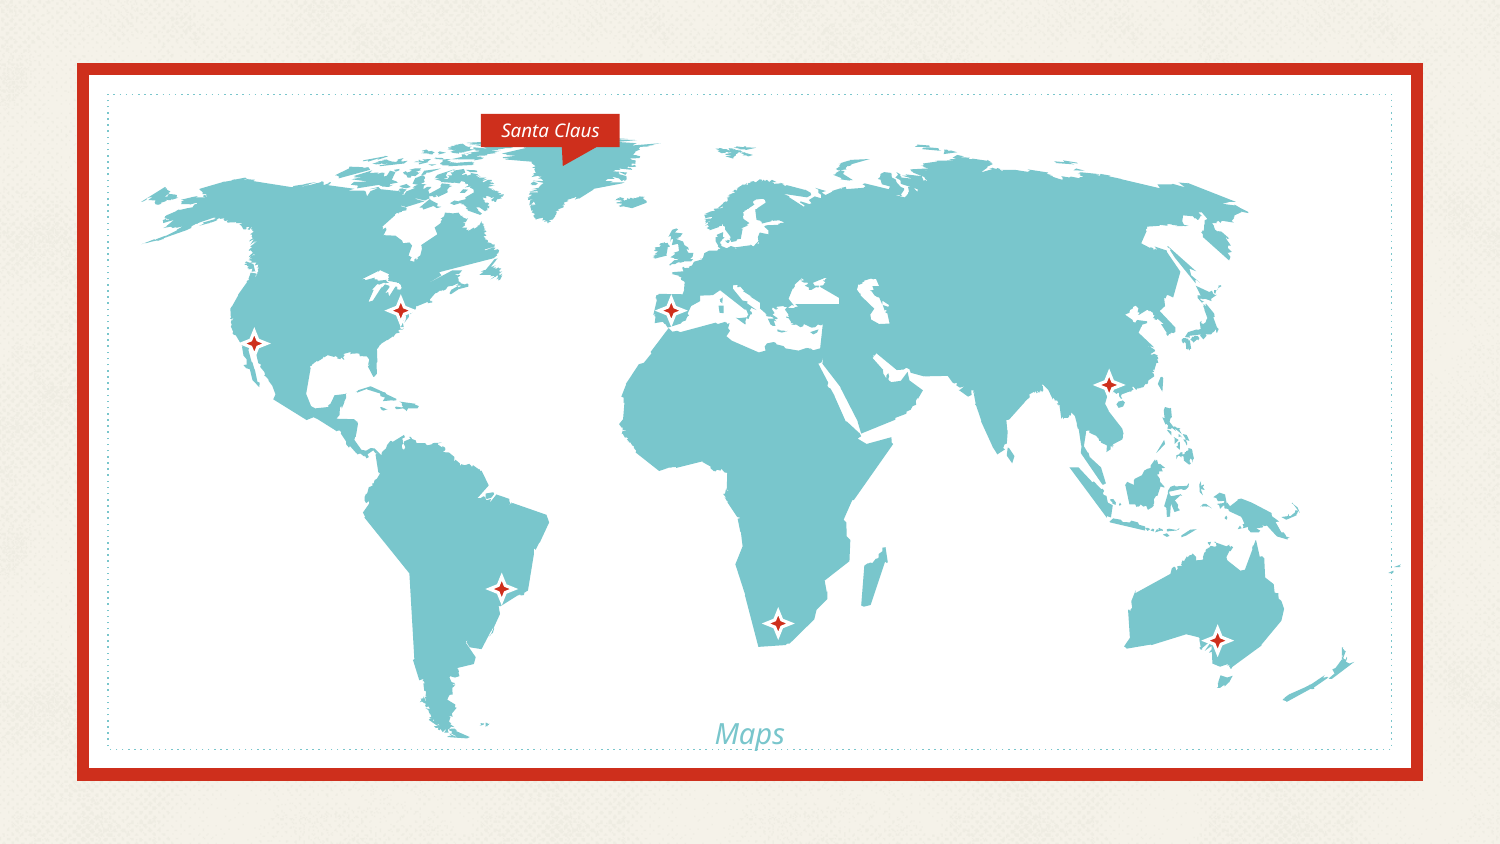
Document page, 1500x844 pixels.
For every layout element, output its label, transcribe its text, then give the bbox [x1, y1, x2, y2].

text_box [765, 611, 791, 636]
text_box [658, 298, 684, 323]
text_box [715, 146, 757, 159]
text_box [501, 138, 661, 224]
text_box [434, 142, 512, 167]
text_box [1216, 675, 1233, 688]
text_box [1282, 647, 1355, 702]
text_box [1205, 628, 1231, 653]
text_box [489, 576, 515, 602]
text_box [619, 154, 1249, 647]
text_box [1213, 492, 1290, 540]
text_box [242, 331, 267, 356]
text_box Santa Claus [480, 113, 620, 167]
text_box [141, 166, 550, 700]
text_box [1096, 372, 1122, 398]
picture [0, 0, 1500, 844]
text_box [1281, 502, 1300, 520]
text_box [943, 149, 958, 155]
text_box [413, 159, 432, 165]
title Maps [304, 700, 1196, 775]
text_box [421, 149, 435, 155]
text_box [362, 155, 408, 167]
text_box [388, 298, 414, 323]
text_box [1124, 540, 1285, 669]
text_box [914, 144, 942, 151]
